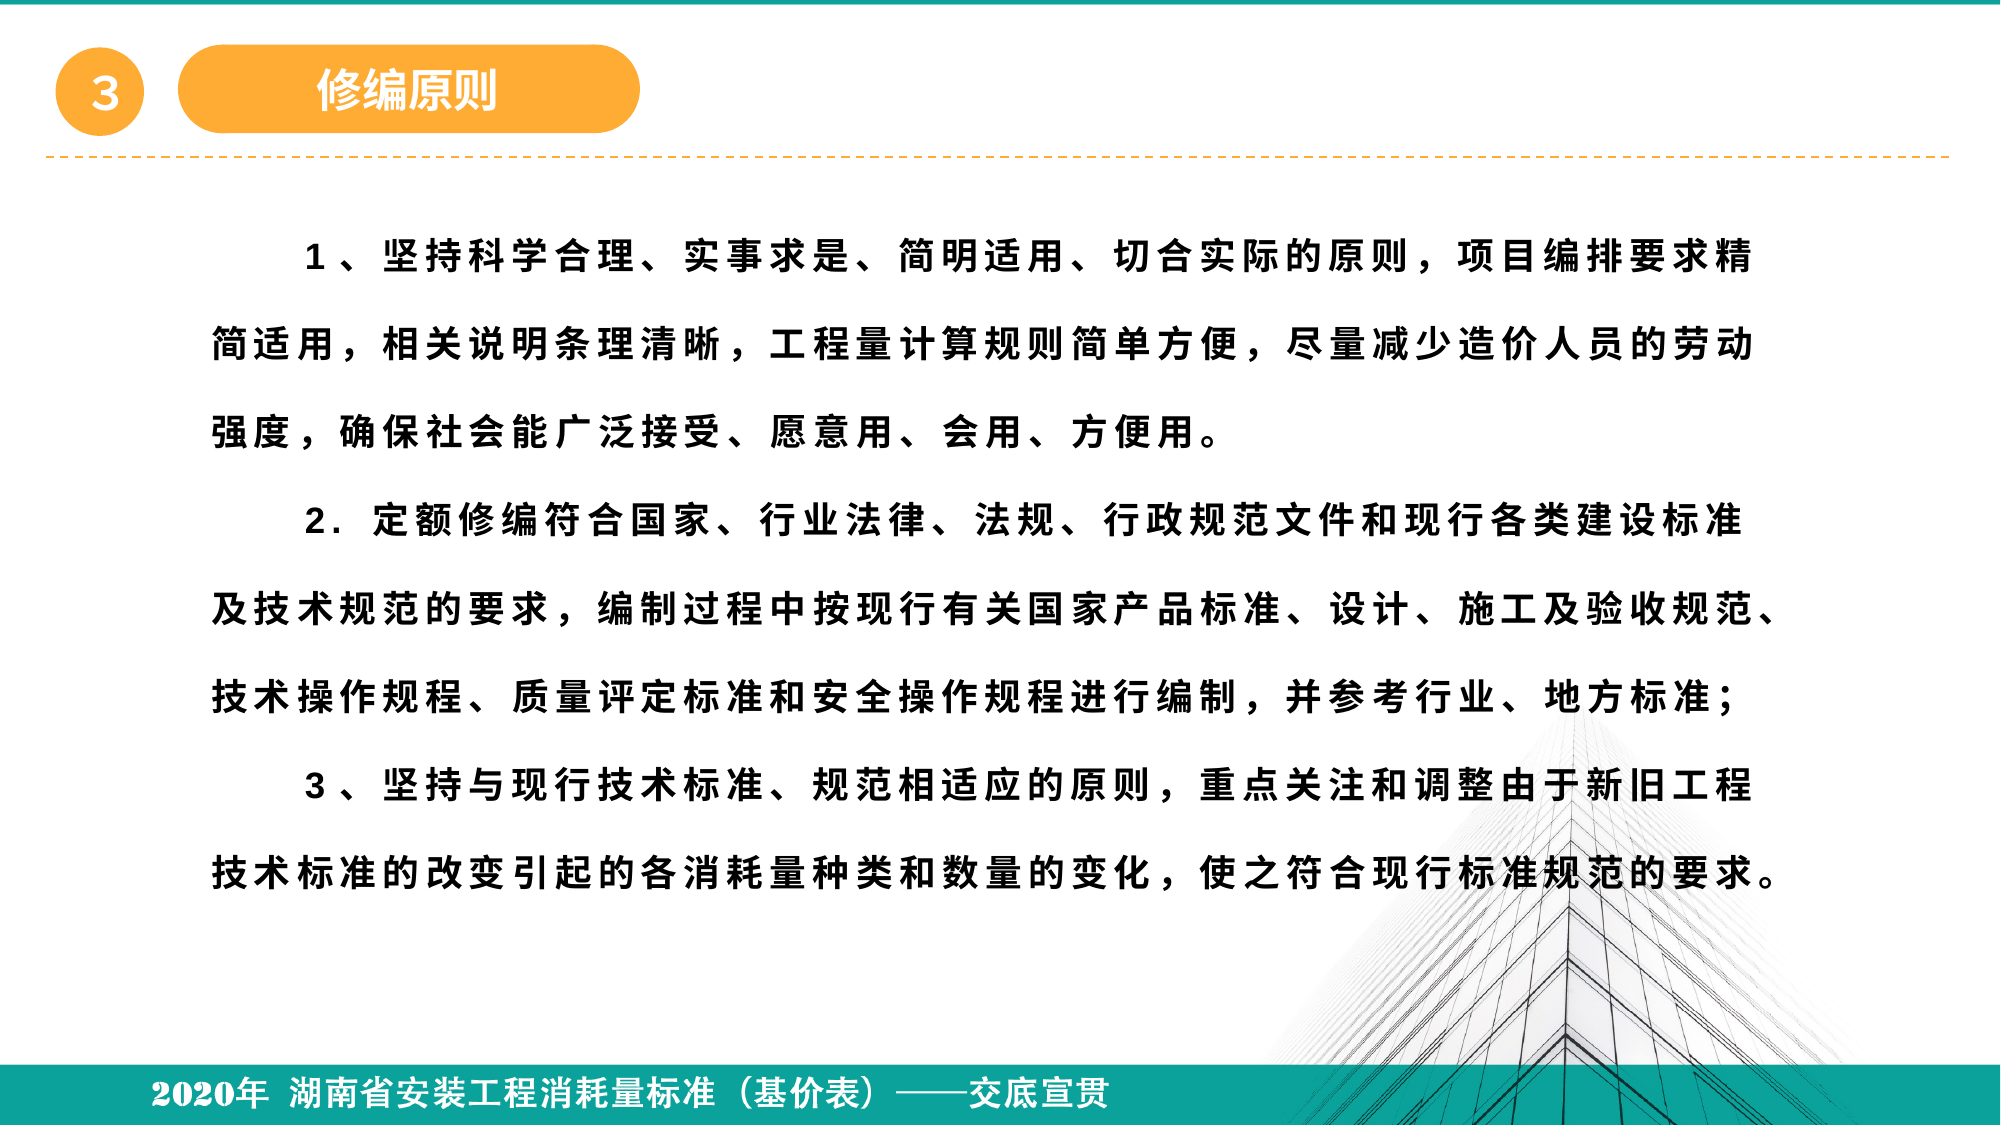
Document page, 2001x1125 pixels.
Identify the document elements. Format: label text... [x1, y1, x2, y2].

picture [0, 0, 2001, 1125]
title 1、坚持科学合理、实事求是、简明适用、切合实际的原则，项目编排要求精简适用，相关说明条理清晰，工程量计算规则简单方便，尽量减少造价人员的劳动强度，确保社会能广泛接受、愿意用、会用、方便用。 2. 定额修编符合国家、行业法律、法规、行政规范文件和现行各类建设标准及技术规范的要求，编制过程中按现行有关国家产品标准、设计、施工及验收规范、技术操作规程、质量评定标准和安全操作规程进行编制，并参考行业、地方标准； 3、坚持与现行技术标准、规范相适应的原则，重点关注和调整由于新旧工程技术标准的改变引起的各消耗量种类和数量的变化，使之符合现行标准规范的要求。 [195, 179, 1805, 1035]
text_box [45, 44, 1955, 158]
slide_number [1918, 0, 2000, 52]
